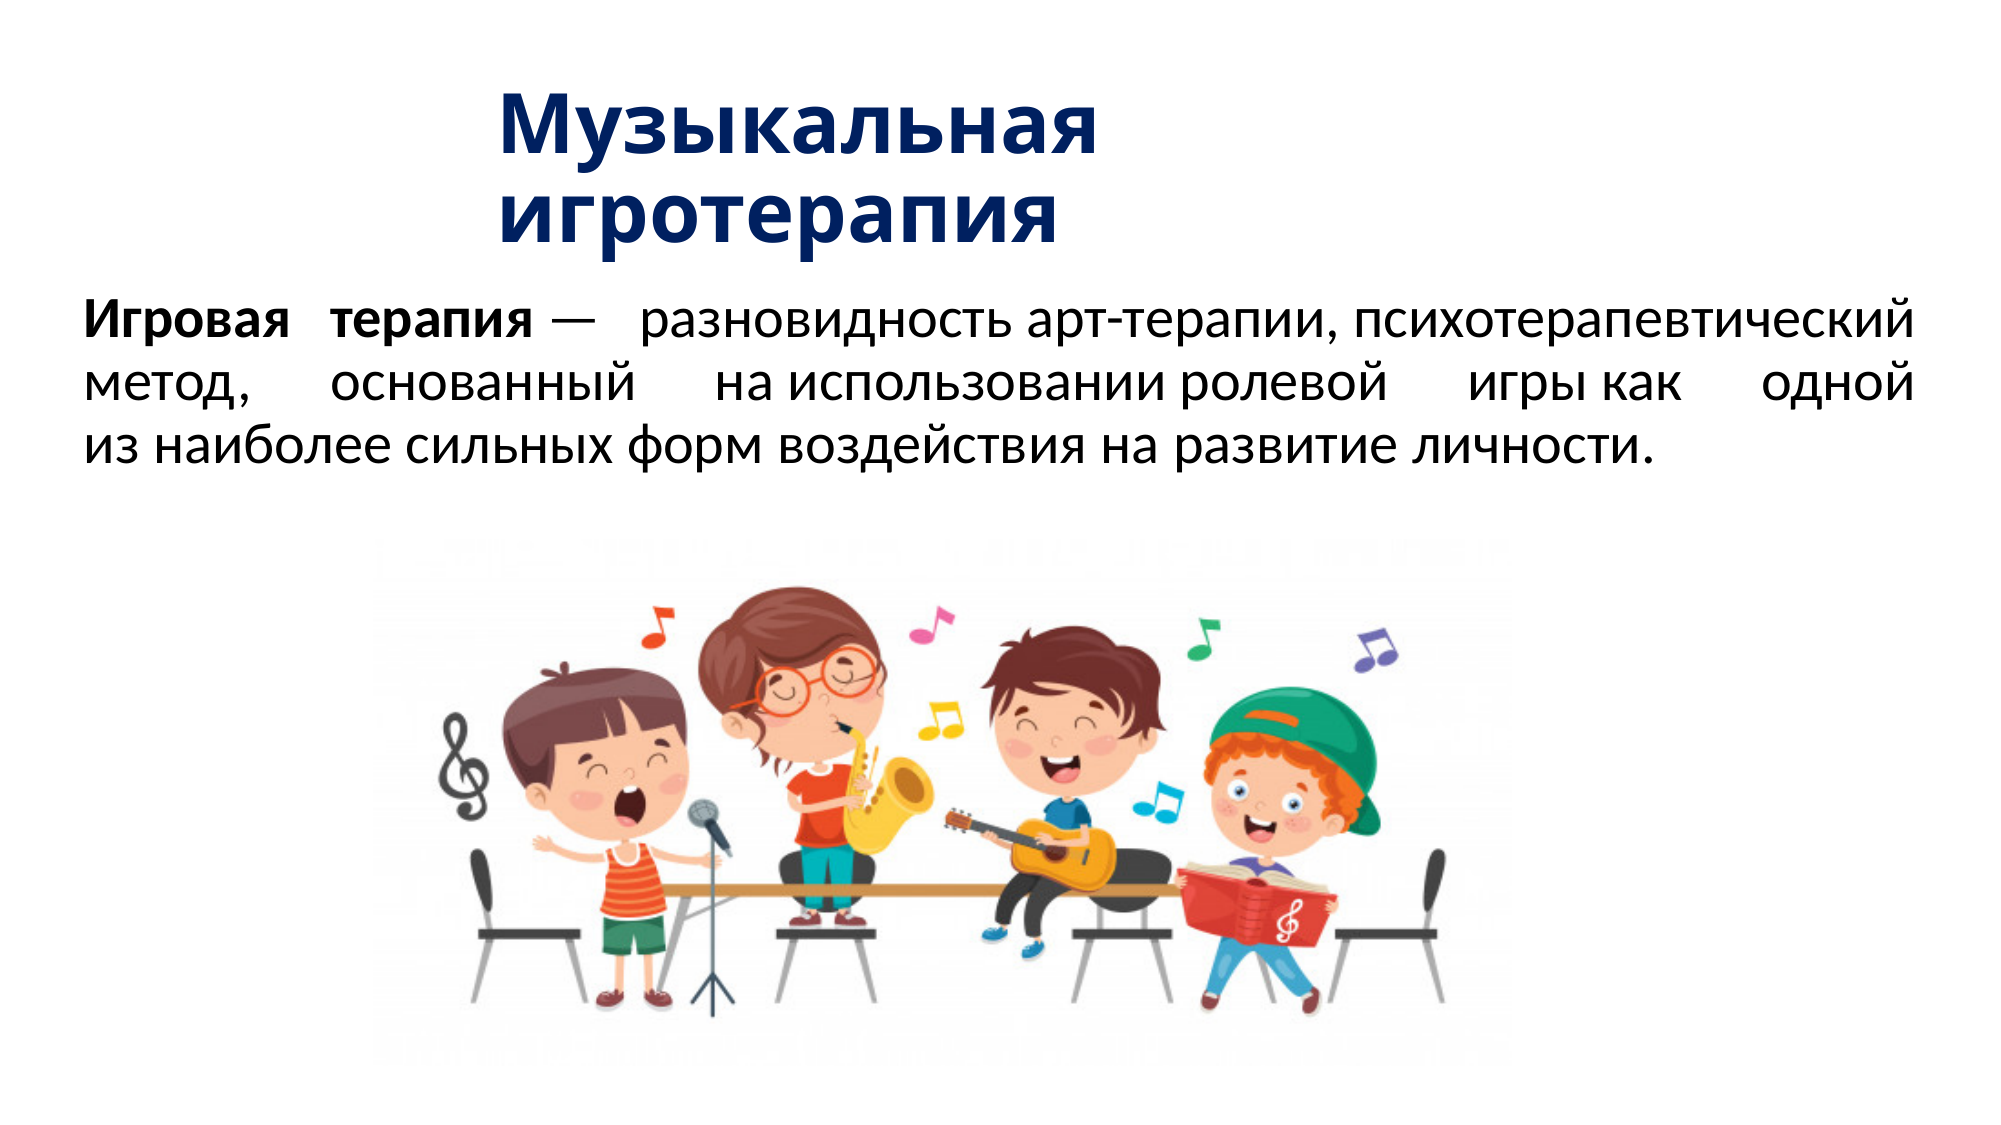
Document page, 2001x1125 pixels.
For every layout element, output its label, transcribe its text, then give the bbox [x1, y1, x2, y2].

picture [373, 539, 1512, 1066]
title Музыкальная игротерапия [481, 62, 1554, 279]
list Игровая терапия — разновидность арт-терапии, психотерапевтический метод, основанный на использовании ролевой игры как одной из наиболее сильных форм воздействия на развитие личности. [68, 279, 1932, 524]
